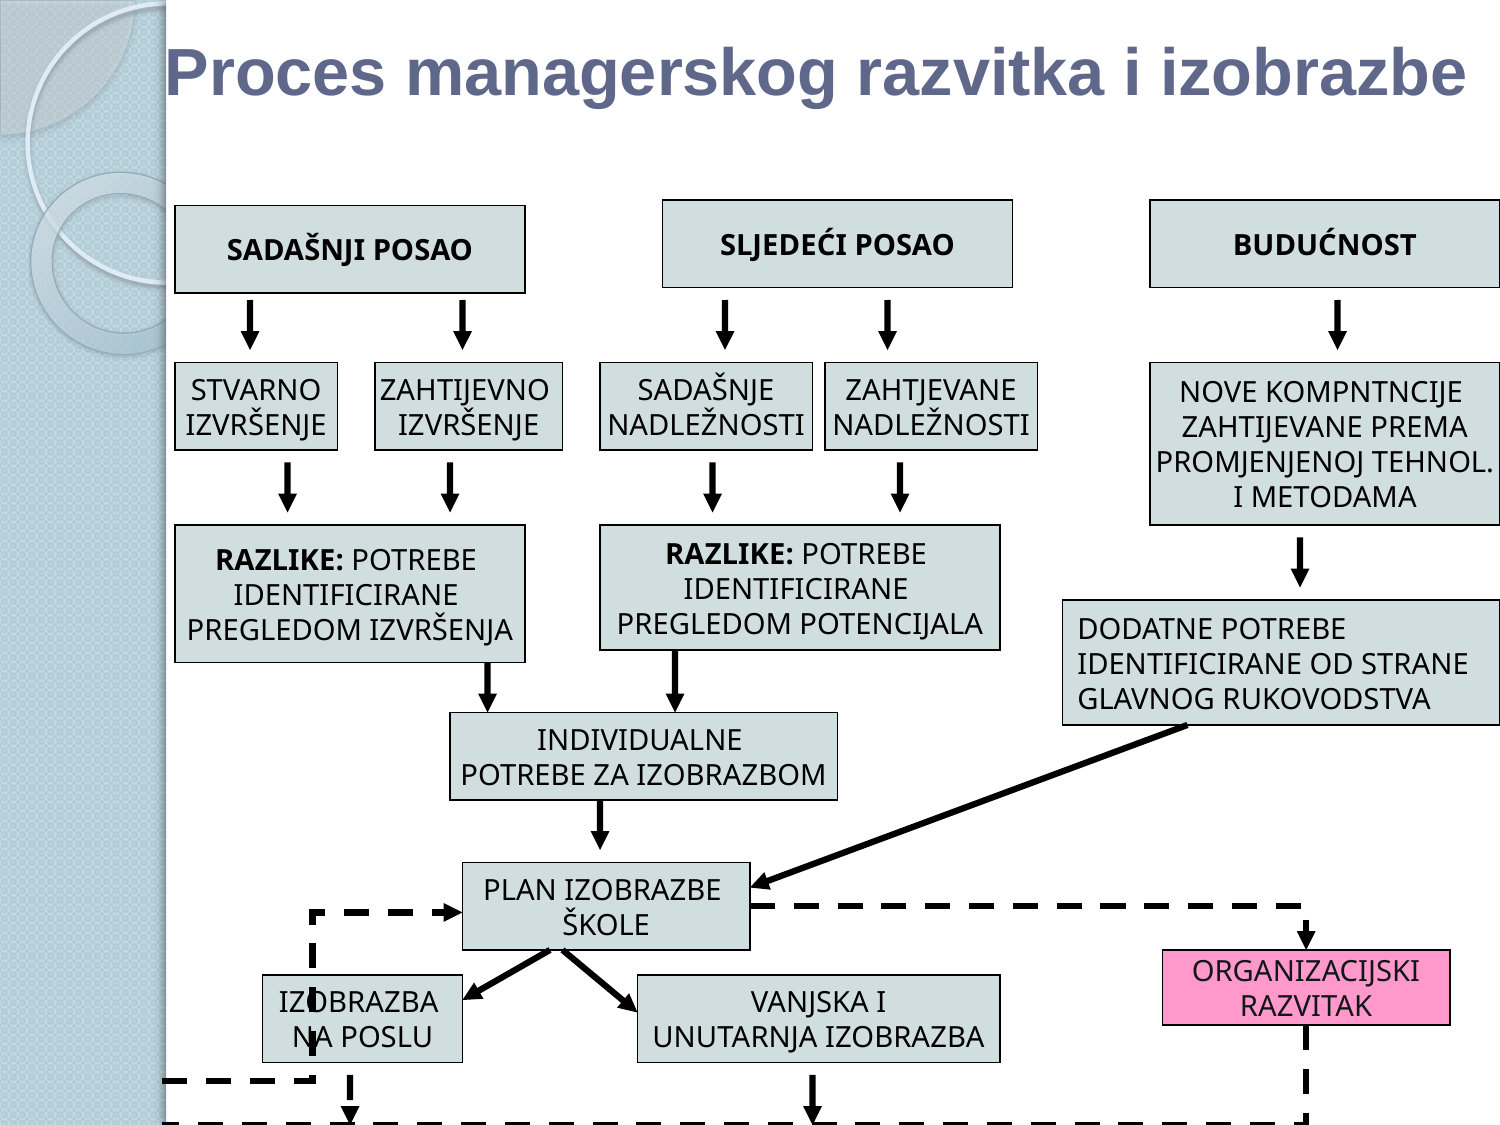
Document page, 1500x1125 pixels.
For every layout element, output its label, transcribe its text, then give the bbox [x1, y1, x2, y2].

title Proces managerskog razvitka i izobrazbe [150, 0, 1500, 138]
text_box [718, 299, 732, 350]
text_box SADAŠNJI POSAO [174, 205, 525, 293]
text_box [562, 949, 638, 1013]
text_box PLAN IZOBRAZBE ŠKOLE [462, 862, 679, 950]
text_box [443, 462, 457, 513]
text_box [806, 1074, 819, 1125]
text_box ZAHTIJEVNO IZVRŠENJE [375, 362, 563, 450]
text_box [684, 502, 785, 1125]
text_box [281, 462, 294, 513]
text_box VANJSKA I UNUTARNJA IZOBRAZBA [637, 974, 679, 1063]
text_box [1331, 299, 1344, 350]
text_box [343, 1108, 357, 1125]
text_box [881, 299, 894, 350]
text_box VANJSKA I UNUTARNJA IZOBRAZBA [788, 974, 1000, 1063]
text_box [162, 912, 463, 1082]
text_box ZAHTJEVANE NADLEŽNOSTI [824, 362, 1038, 450]
text_box RAZLIKE: POTREBE IDENTIFICIRANE PREGLEDOM POTENCIJALA [788, 525, 1000, 650]
text_box SADAŠNJE NADLEŽNOSTI [599, 362, 813, 450]
text_box STVARNO IZVRŠENJE [174, 362, 338, 450]
text_box [593, 799, 607, 850]
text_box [749, 905, 1307, 951]
text_box RAZLIKE: POTREBE IDENTIFICIRANE PREGLEDOM POTENCIJALA [600, 525, 679, 650]
text_box [456, 299, 469, 350]
text_box SLJEDEĆI POSAO [662, 199, 1013, 288]
text_box DODATNE POTREBE IDENTIFICIRANE OD STRANE GLAVNOG RUKOVODSTVA [1062, 600, 1500, 725]
text_box [1293, 537, 1307, 588]
text_box [893, 462, 907, 513]
text_box NOVE KOMPNTNCIJE ZAHTIJEVANE PREMA PROMJENJENOJ TEHNOL. I METODAMA [1149, 362, 1500, 525]
text_box INDIVIDUALNE POTREBE ZA IZOBRAZBOM [449, 712, 679, 800]
text_box [481, 662, 494, 713]
text_box RAZLIKE: POTREBE IDENTIFICIRANE PREGLEDOM IZVRŠENJA [174, 524, 525, 663]
text_box [668, 649, 679, 713]
text_box ORGANIZACIJSKI RAZVITAK [1162, 949, 1450, 1025]
text_box [466, 949, 551, 1000]
text_box INDIVIDUALNE POTREBE ZA IZOBRAZBOM [788, 712, 838, 800]
text_box [243, 299, 257, 350]
text_box BUDUĆNOST [1149, 199, 1500, 288]
